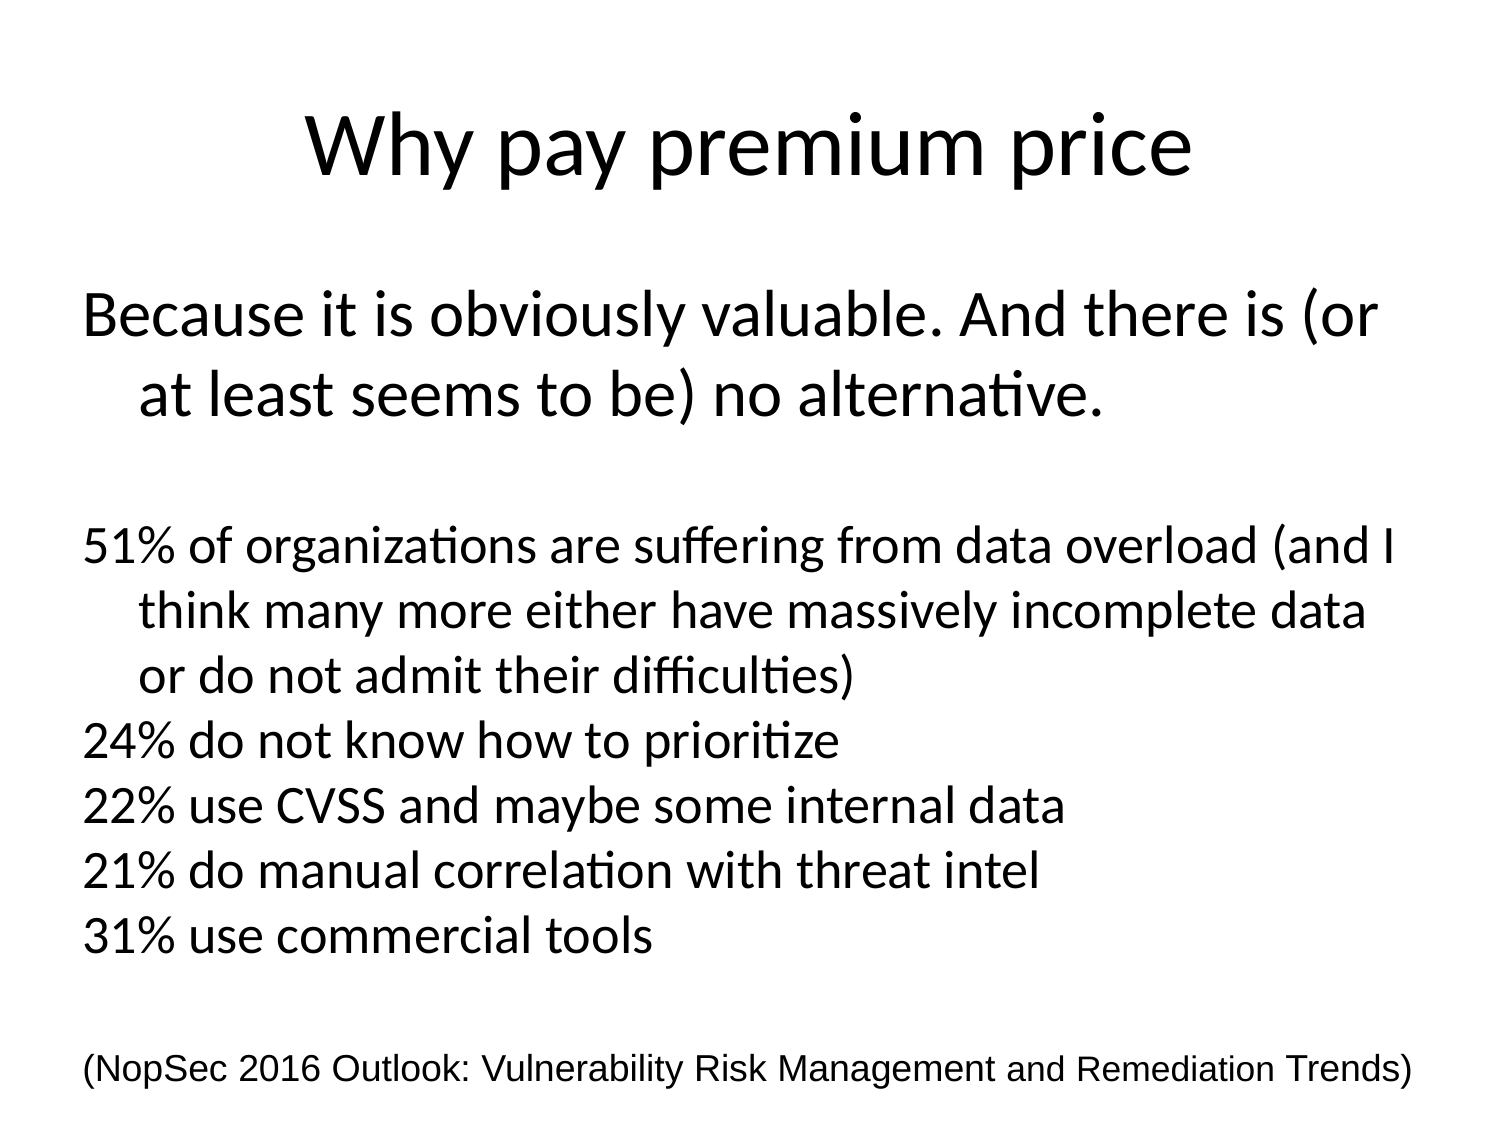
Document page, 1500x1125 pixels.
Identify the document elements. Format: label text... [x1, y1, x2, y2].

text_box Why pay premium price [75, 76, 1425, 201]
text_box Because it is obviously valuable. And there is (or at least seems to be) no alternative. 51% of organizations are suffering from data overload (and I think many more either have massively incomplete data or do not admit their difficulties) 24% do not know how to prioritize 22% use CVSS and maybe some internal data 21% do manual correlation with threat intel 31% use commercial tools (NopSec 2016 Outlook: Vulnerability Risk Management and Remediation Trends) [75, 262, 1425, 1097]
